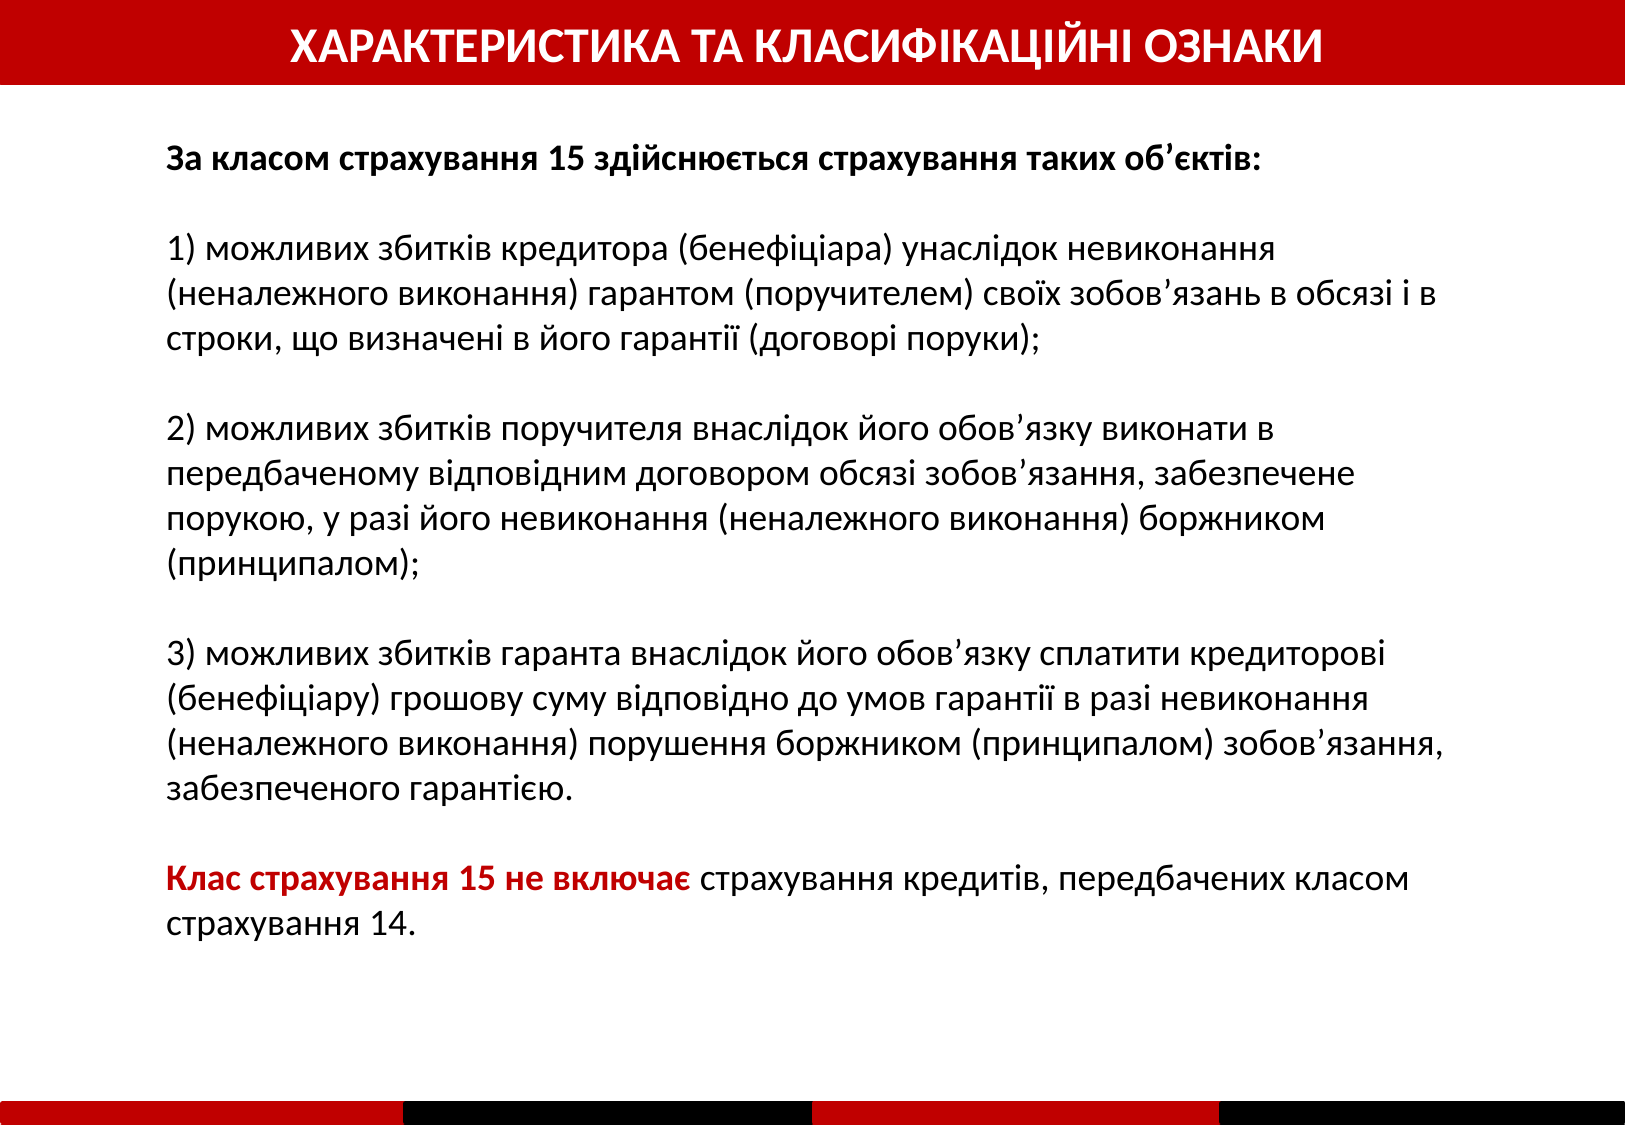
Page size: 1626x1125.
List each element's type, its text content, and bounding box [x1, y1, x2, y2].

text_box ХАРАКТЕРИСТИКА ТА КЛАСИФІКАЦІЙНІ ОЗНАКИ [0, 0, 1625, 85]
text_box За класом страхування 15 здійснюється страхування таких об’єктів: 1) можливих збитків кредитора (бенефіціара) унаслідок невиконання (неналежного виконання) гарантом (поручителем) своїх зобов’язань в обсязі і в строки, що визначені в його гарантії (договорі поруки); 2) можливих збитків поручителя внаслідок його обов’язку виконати в передбаченому відповідним договором обсязі зобов’язання, забезпечене порукою, у разі його невиконання (неналежного виконання) боржником (принципалом); 3) можливих збитків гаранта внаслідок його обов’язку сплатити кредиторові (бенефіціару) грошову суму відповідно до умов гарантії в разі невиконання (неналежного виконання) порушення боржником (принципалом) зобов’язання, забезпеченого гарантією. Клас страхування 15 не включає страхування кредитів, передбачених класом страхування 14. [151, 125, 1487, 951]
picture [0, 1101, 1625, 1125]
